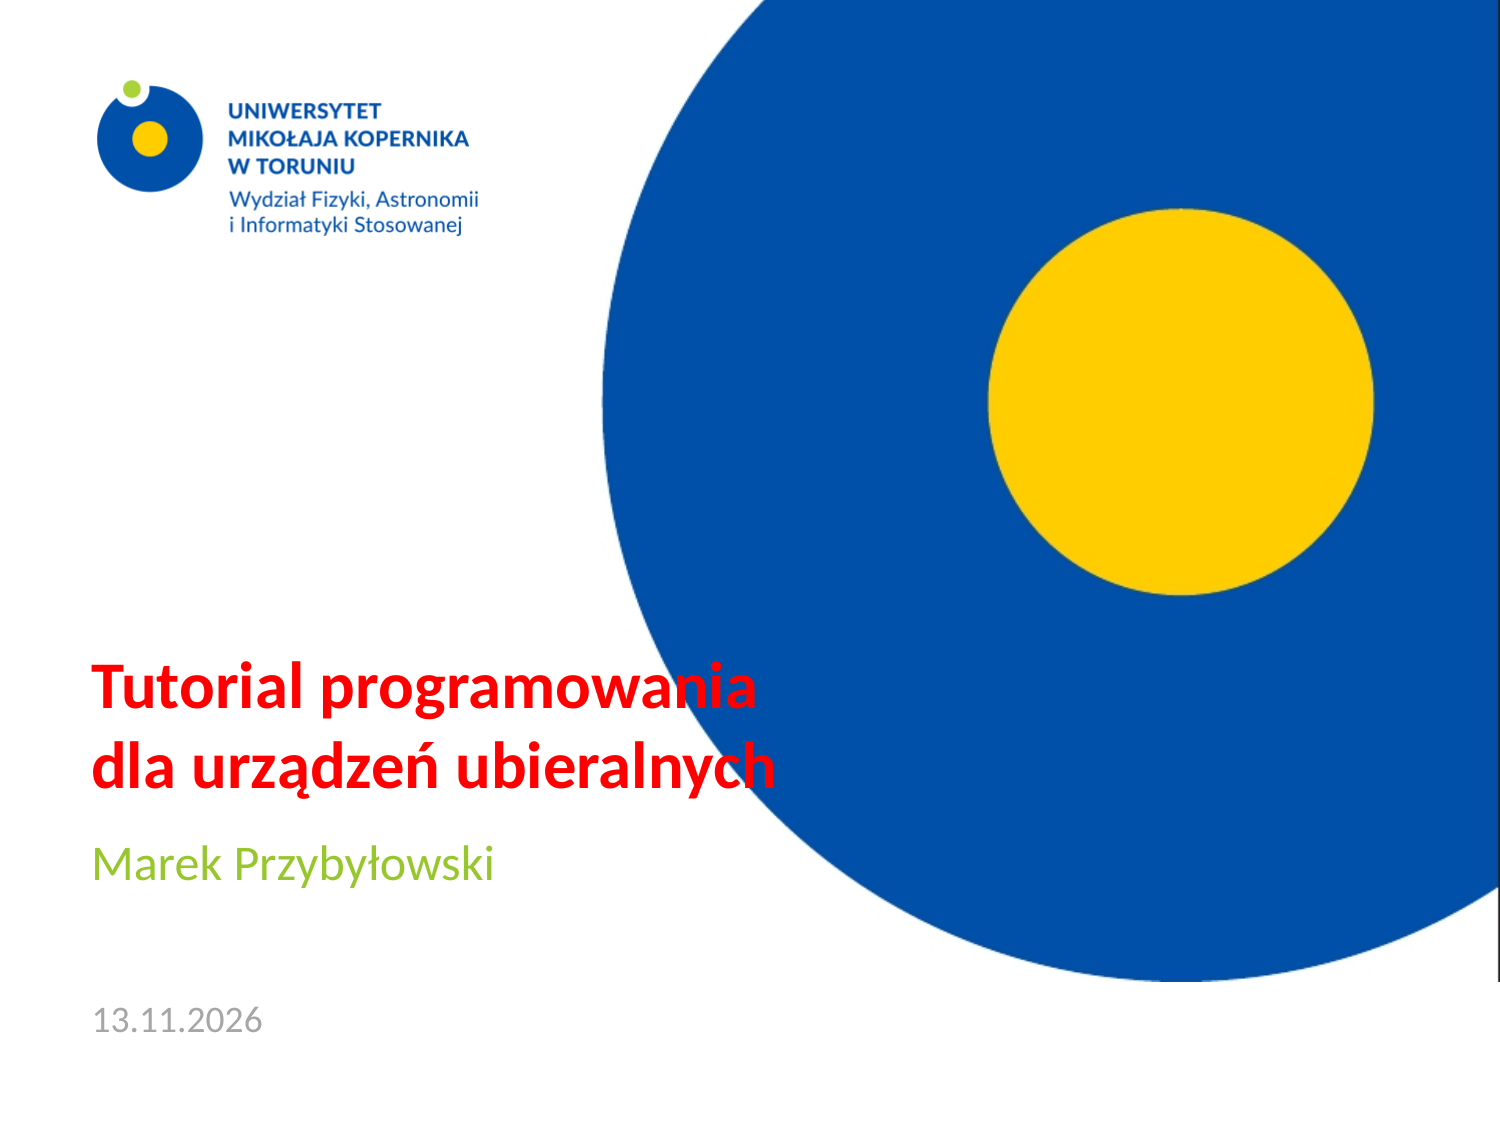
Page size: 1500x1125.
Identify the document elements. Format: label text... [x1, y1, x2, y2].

picture [62, 45, 515, 271]
list Marek Przybyłowski [76, 822, 857, 969]
title Tutorial programowania dla urządzeń ubieralnych [76, 634, 857, 822]
picture [600, 0, 1500, 982]
